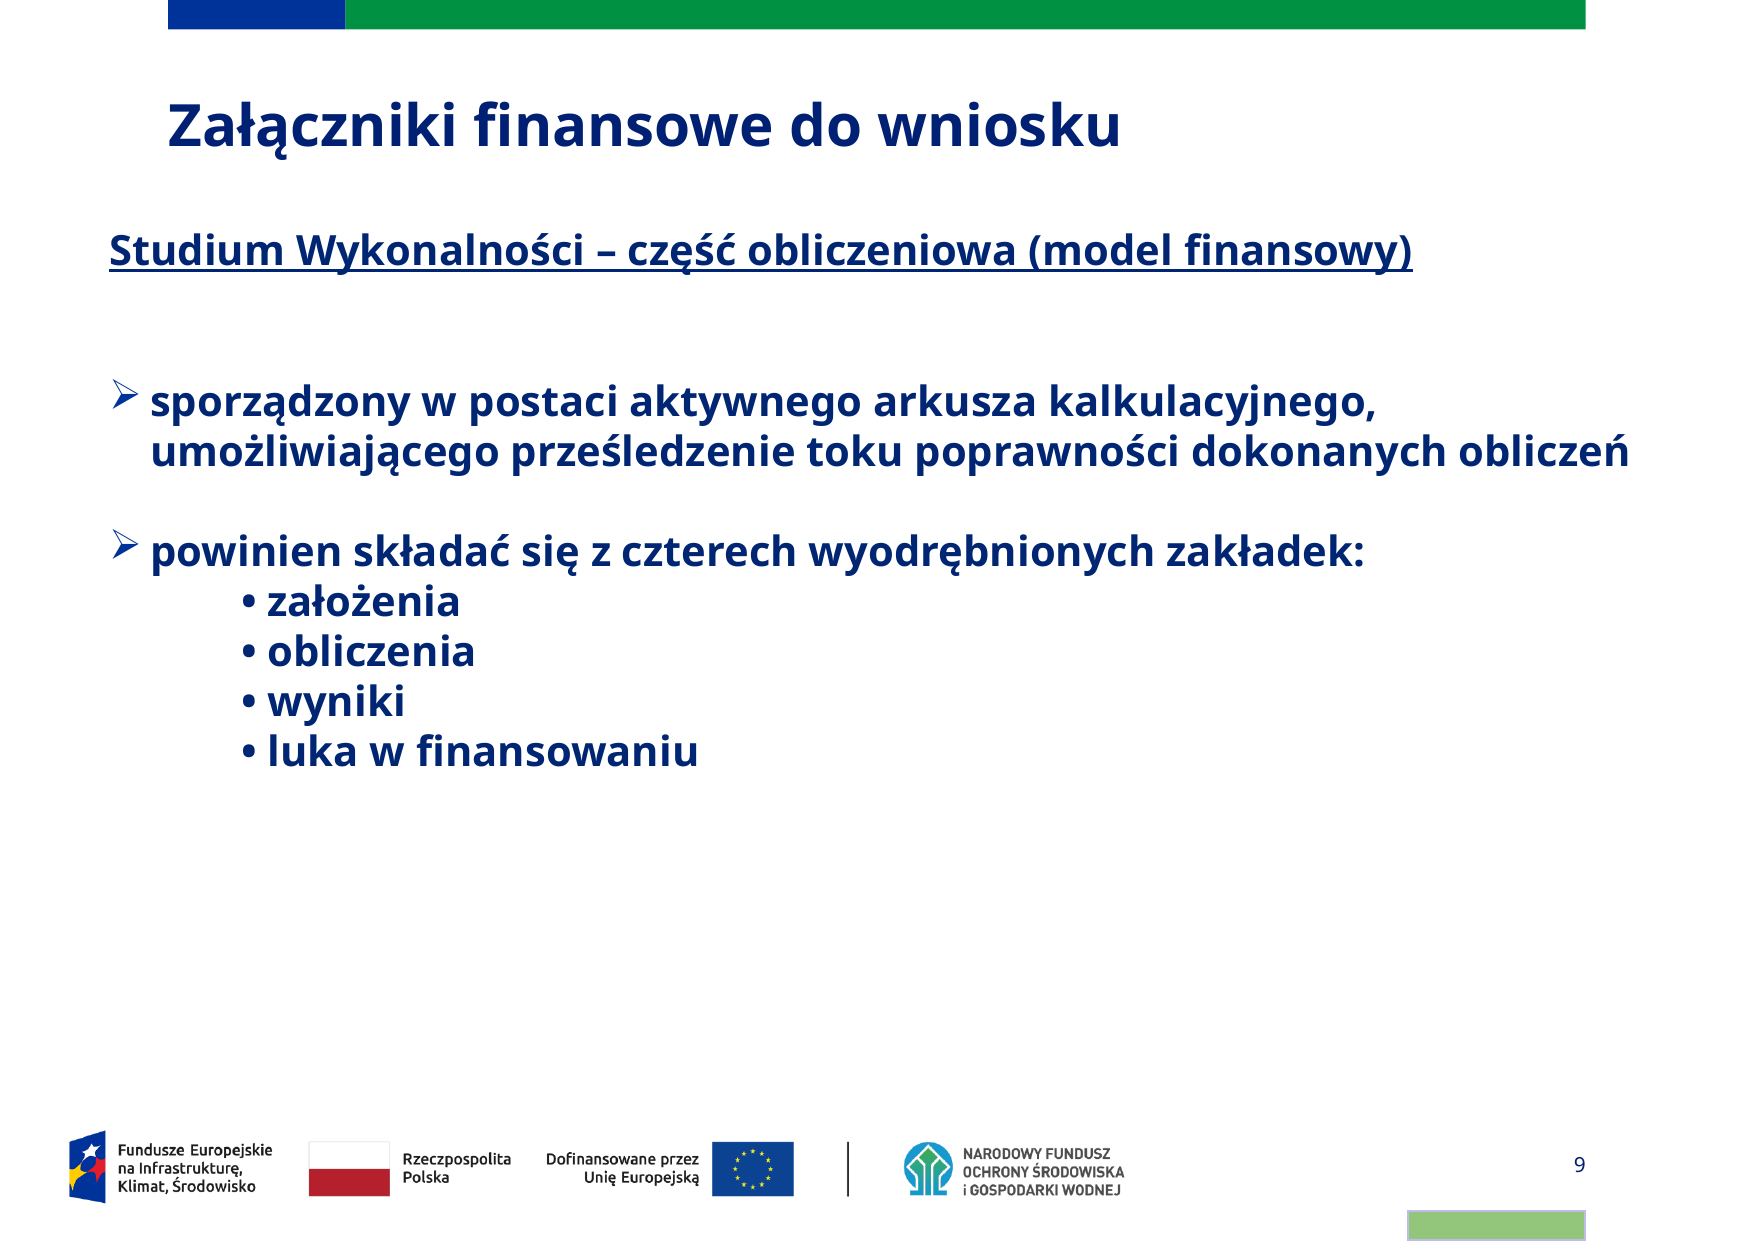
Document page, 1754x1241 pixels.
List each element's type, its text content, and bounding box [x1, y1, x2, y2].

title Załączniki finansowe do wniosku [168, 82, 1586, 172]
list Studium Wykonalności – część obliczeniowa (model finansowy) sporządzony w postaci aktywnego arkusza kalkulacyjnego, umożliwiającego prześledzenie toku poprawności dokonanych obliczeń powinien składać się z czterech wyodrębnionych zakładek: • założenia • obliczenia • wyniki • luka w finansowaniu [109, 224, 1669, 874]
slide_number 9 [1408, 1151, 1586, 1181]
picture [49, 1112, 1143, 1221]
